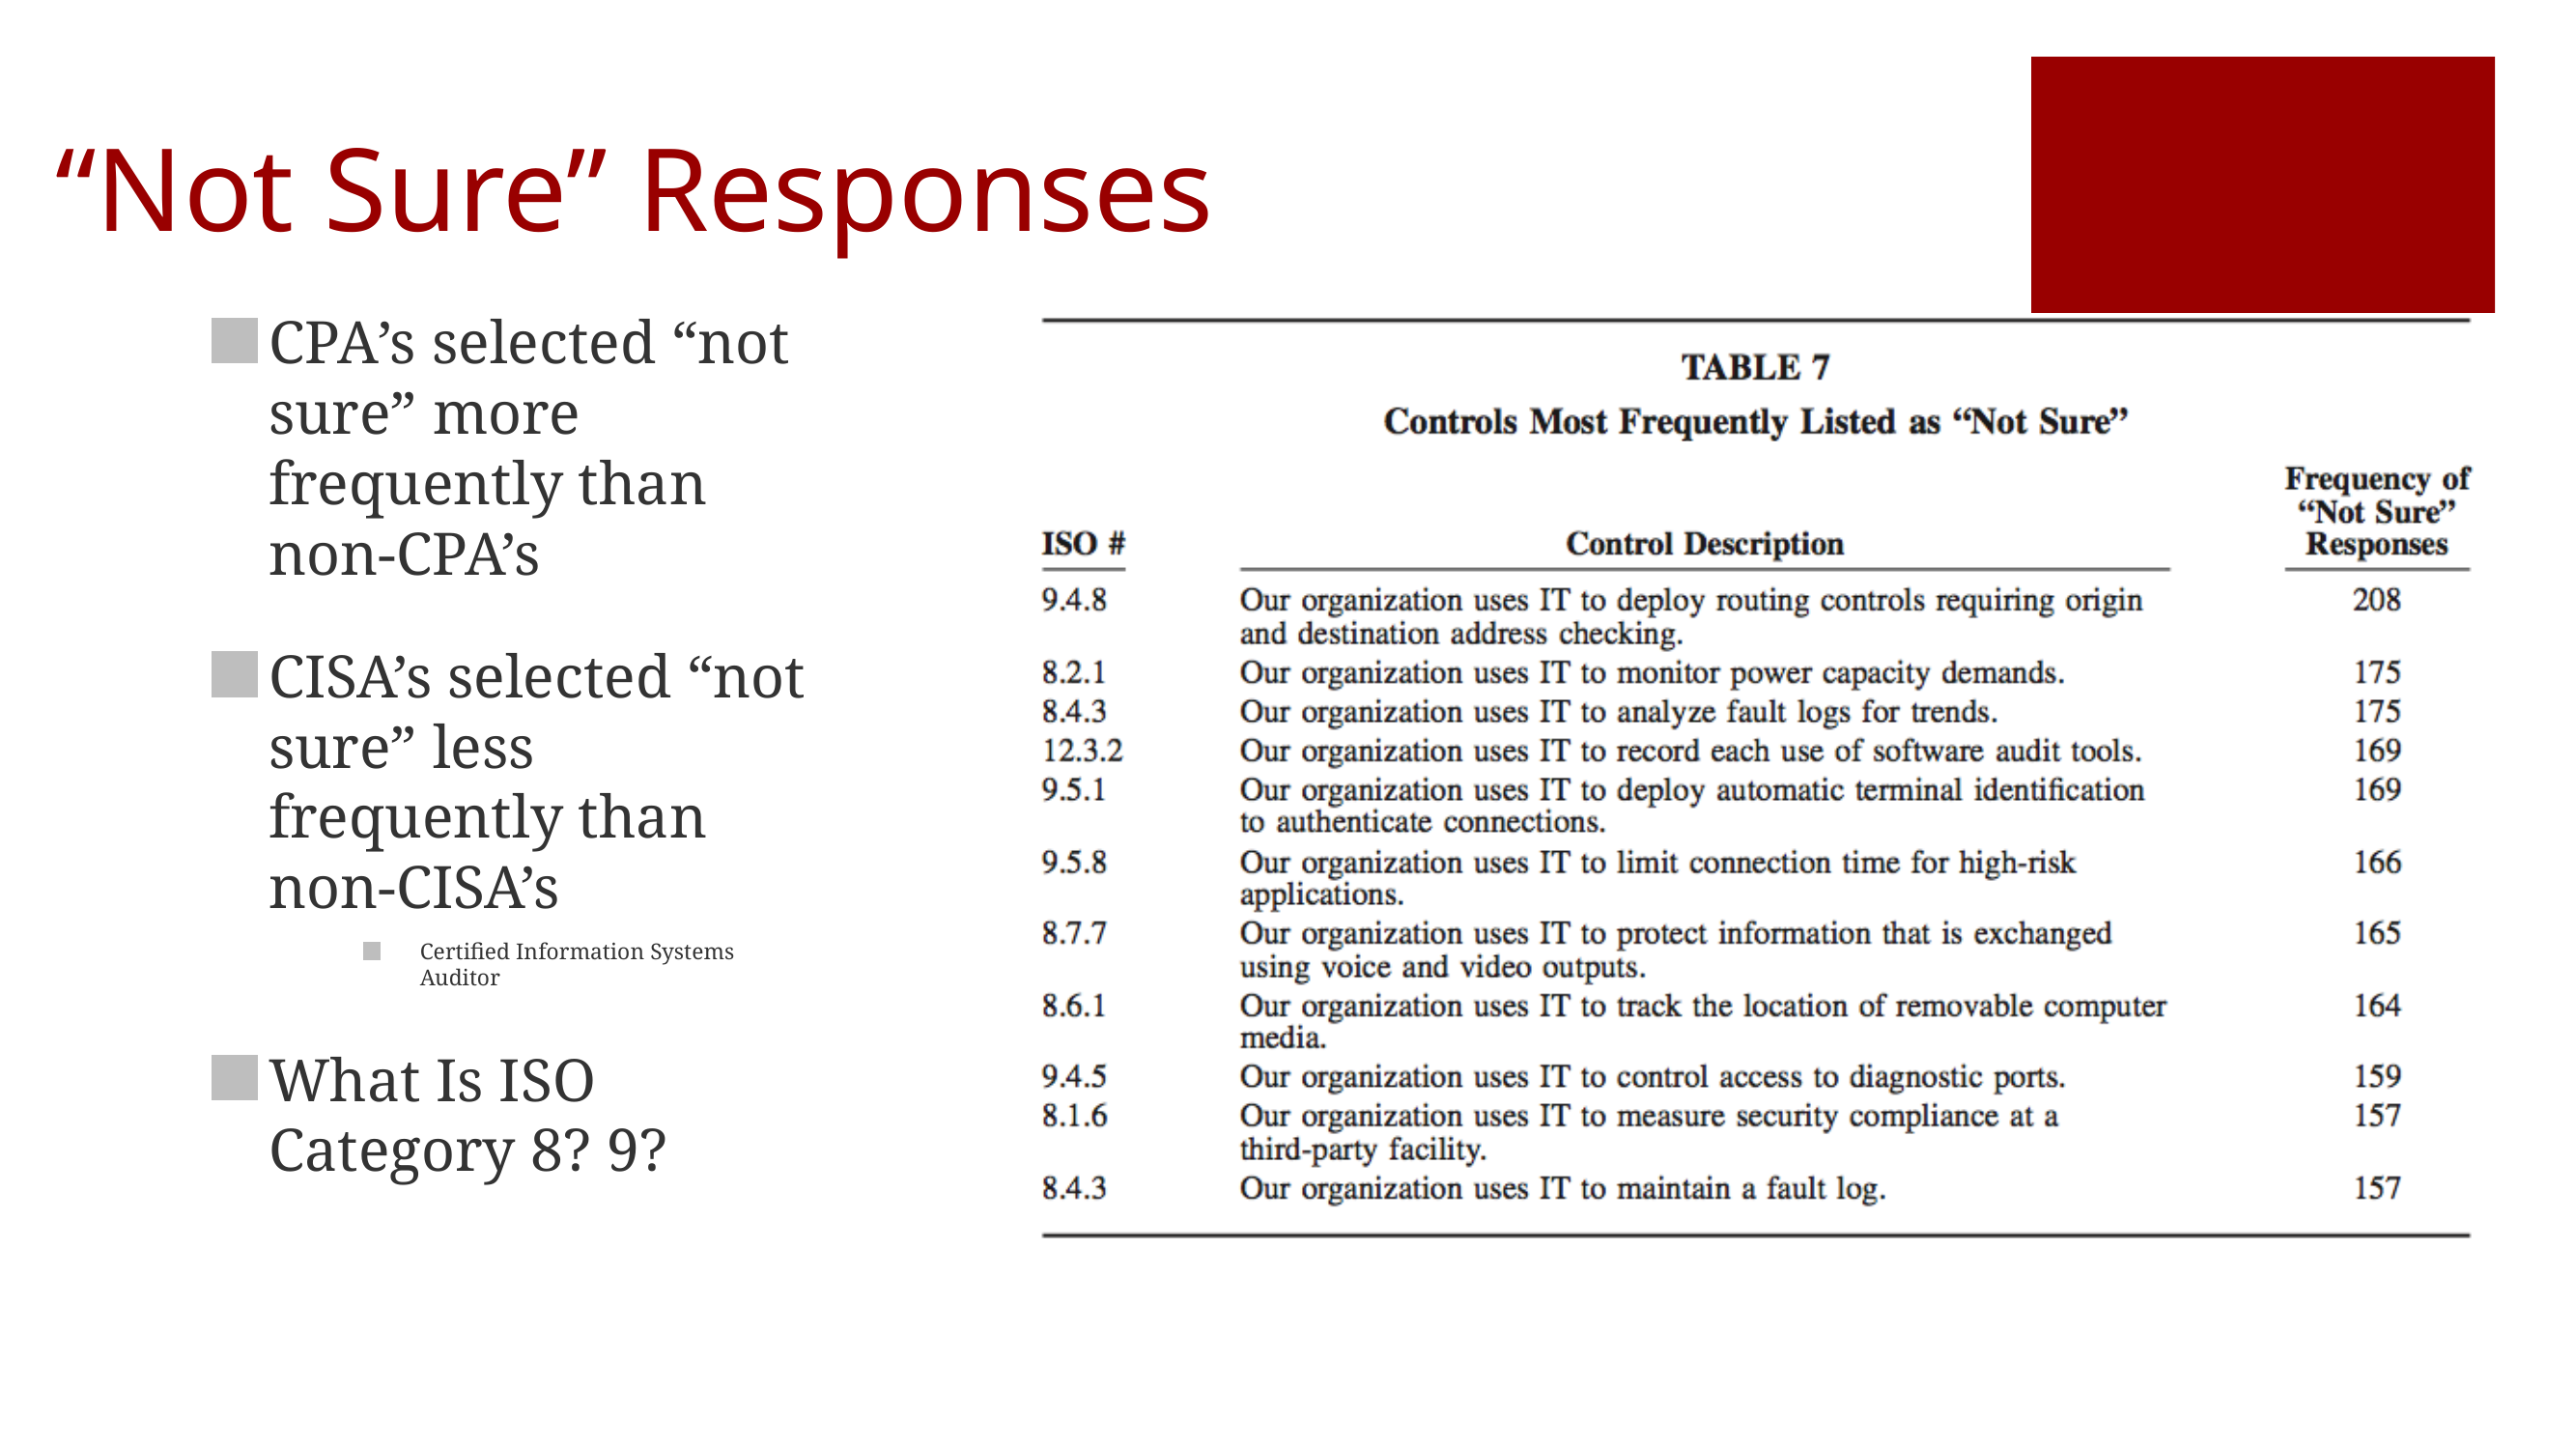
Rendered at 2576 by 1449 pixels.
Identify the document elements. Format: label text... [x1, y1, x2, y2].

picture [212, 318, 258, 363]
list CPA’s selected “not sure” more frequently than non-CPA’s CISA’s selected “not sure” less frequently than non-CISA’s Certified Information Systems Auditor What Is ISO Category 8? 9? [188, 294, 843, 1200]
picture [212, 1055, 258, 1100]
picture [363, 942, 381, 960]
picture [1021, 313, 2496, 1264]
picture [212, 651, 258, 697]
title “Not Sure” Responses [32, 23, 1866, 266]
